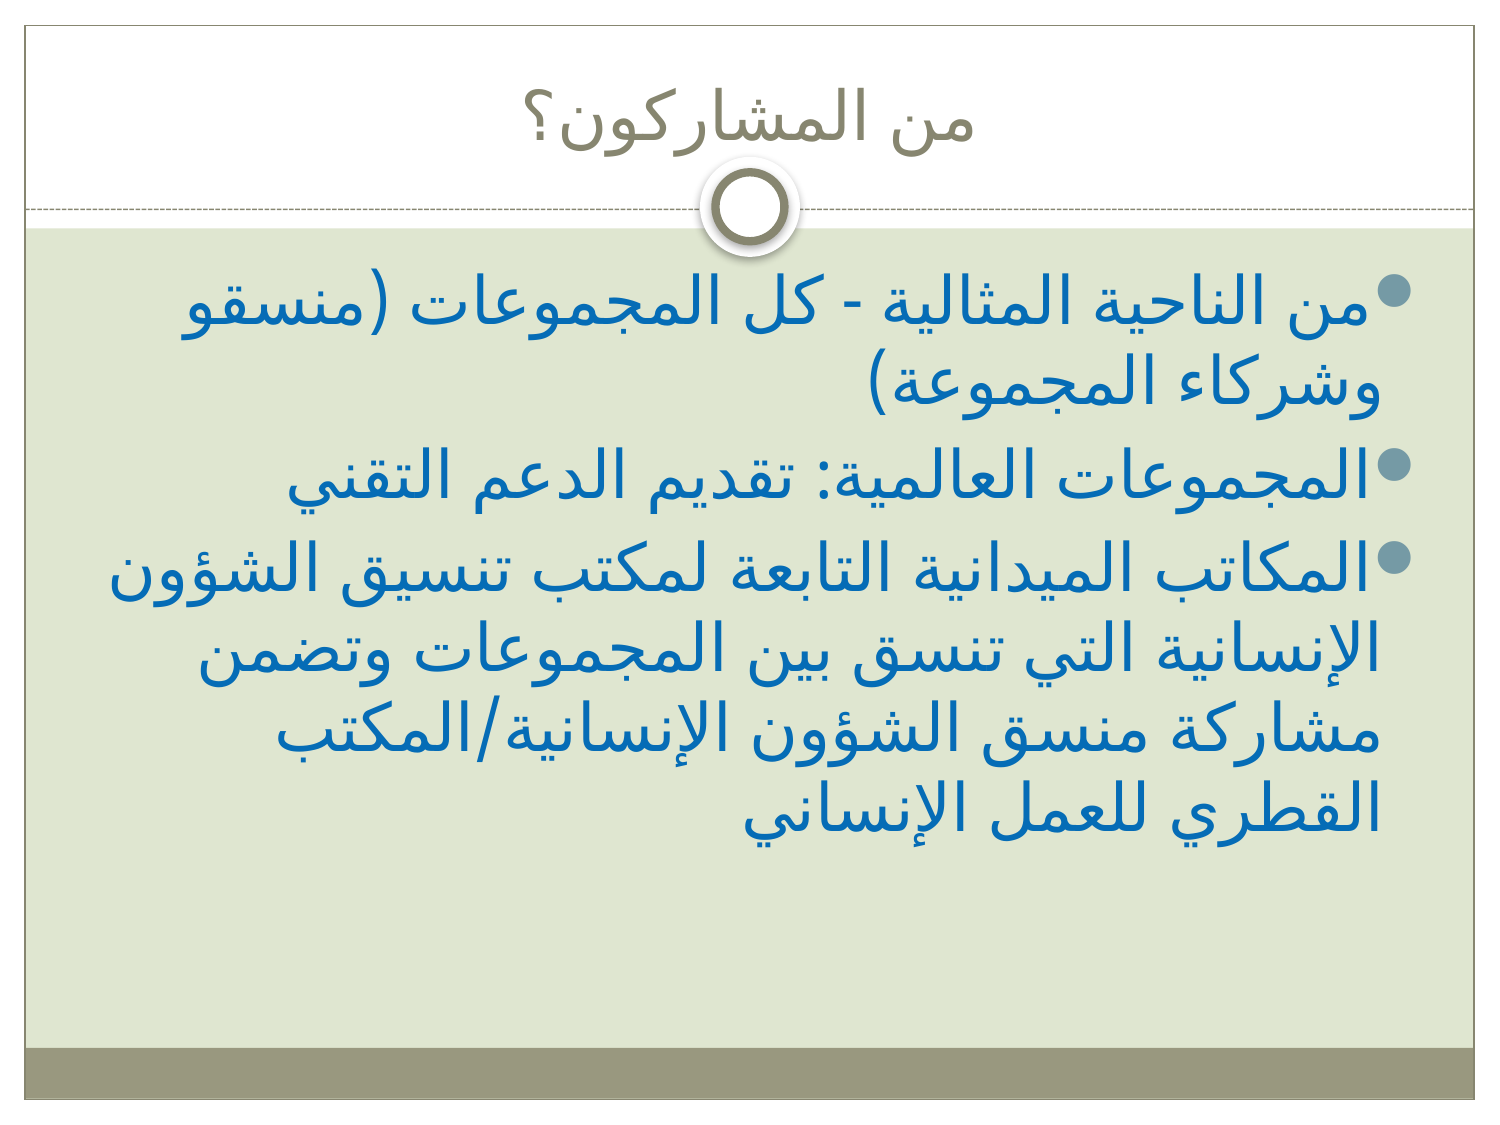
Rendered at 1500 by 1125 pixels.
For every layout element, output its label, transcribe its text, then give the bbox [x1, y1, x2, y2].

title من المشاركون؟ [49, 37, 1450, 162]
list من الناحية المثالية - كل المجموعات (منسقو وشركاء المجموعة) المجموعات العالمية: تقديم الدعم التقني المكاتب الميدانية التابعة لمكتب تنسيق الشؤون الإنسانية التي تنسق بين المجموعات وتضمن مشاركة منسق الشؤون الإنسانية/المكتب القطري للعمل الإنساني [49, 250, 1445, 1001]
